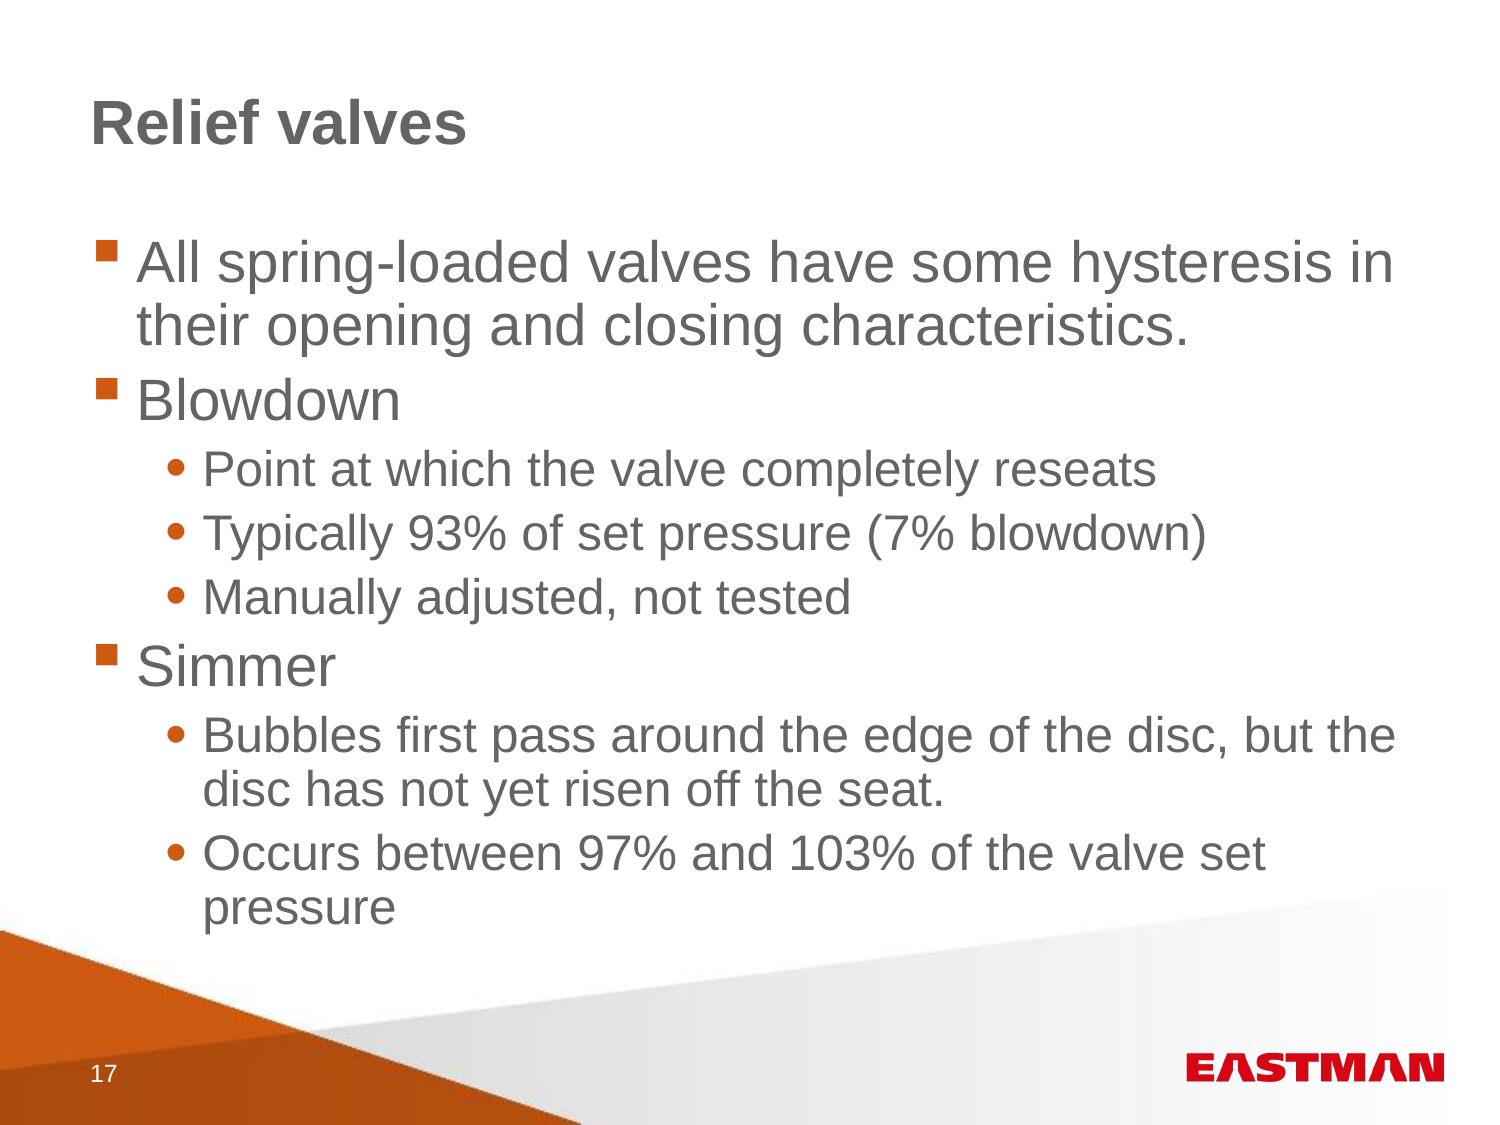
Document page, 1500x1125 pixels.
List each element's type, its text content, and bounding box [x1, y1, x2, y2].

picture [0, 859, 1500, 1125]
list All spring-loaded valves have some hysteresis in their opening and closing characteristics. Blowdown Point at which the valve completely reseats Typically 93% of set pressure (7% blowdown) Manually adjusted, not tested Simmer Bubbles first pass around the edge of the disc, but the disc has not yet risen off the seat. Occurs between 97% and 103% of the valve set pressure [75, 224, 1425, 1005]
slide_number 17 [75, 1042, 150, 1103]
title Relief valves [75, 75, 1425, 224]
